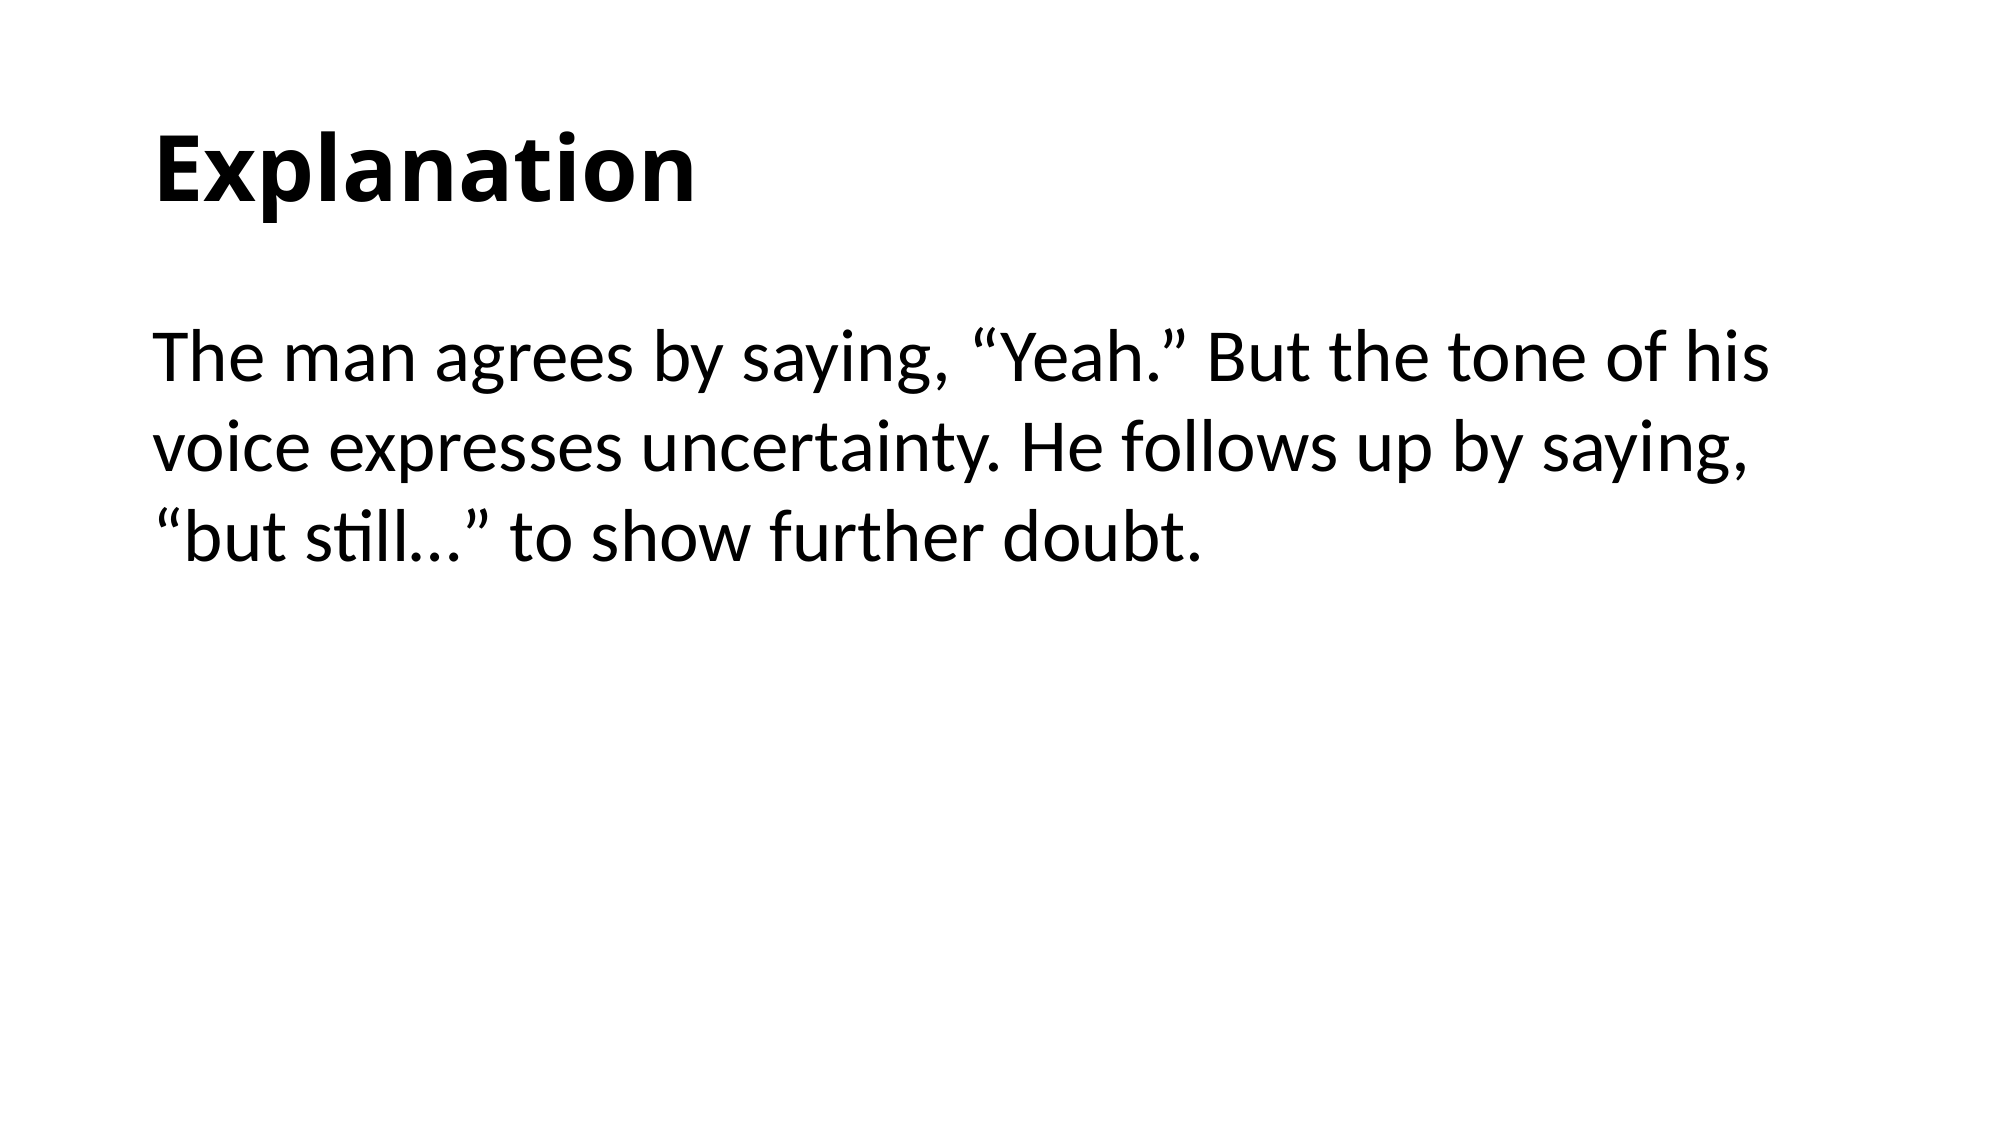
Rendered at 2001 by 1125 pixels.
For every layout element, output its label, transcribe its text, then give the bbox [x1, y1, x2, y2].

list The man agrees by saying, “Yeah.” But the tone of his voice expresses uncertainty. He follows up by saying, “but still…” to show further doubt. [137, 299, 1863, 1014]
title Explanation [137, 62, 1863, 280]
